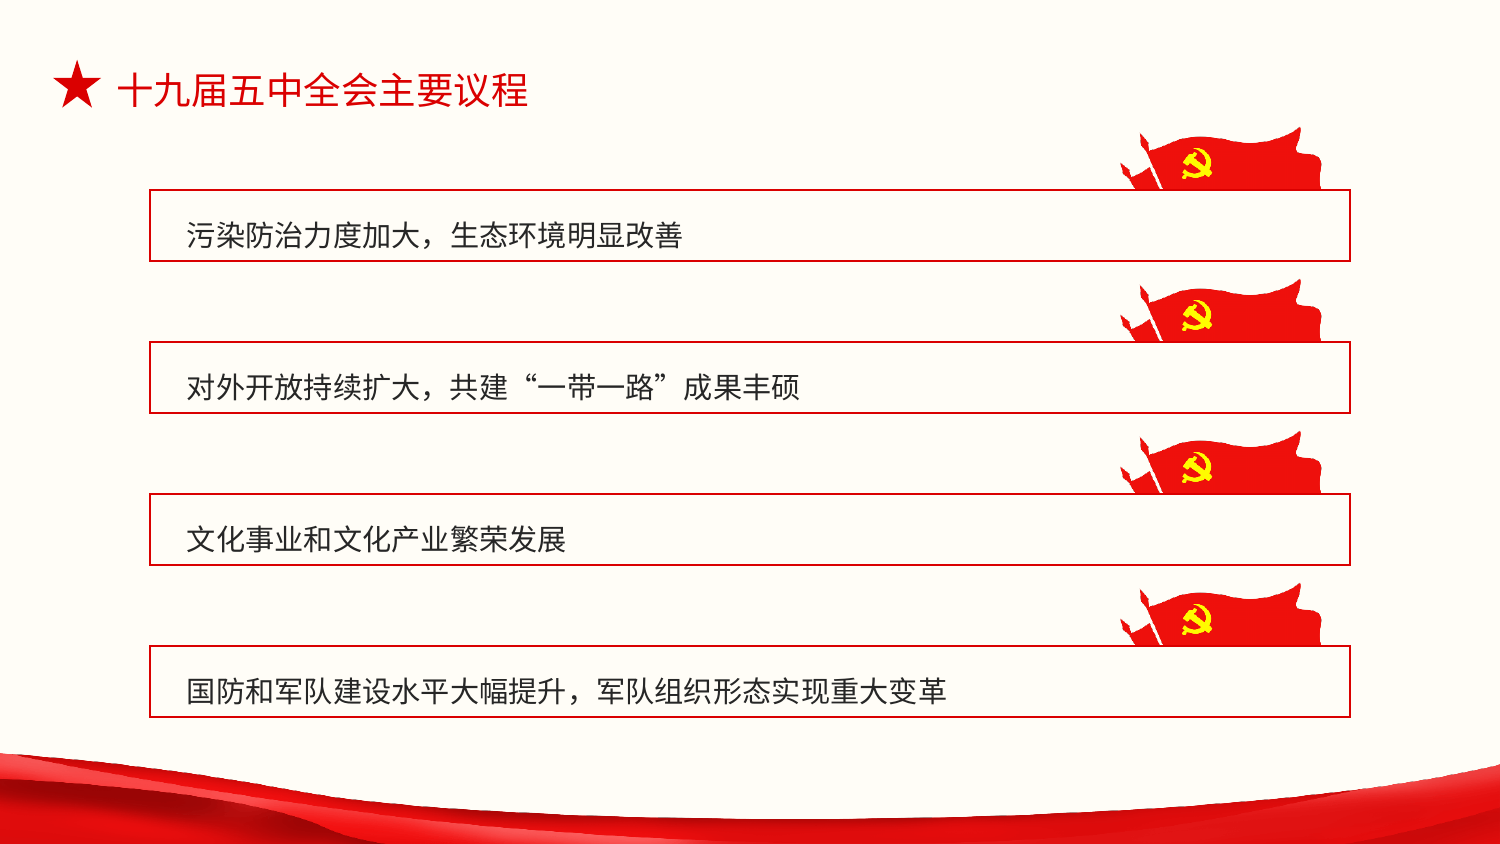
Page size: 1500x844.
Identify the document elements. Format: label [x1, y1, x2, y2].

picture [0, 746, 1500, 844]
text_box [149, 121, 1350, 261]
text_box [149, 577, 1350, 717]
text_box [149, 425, 1350, 565]
text_box [149, 273, 1350, 413]
